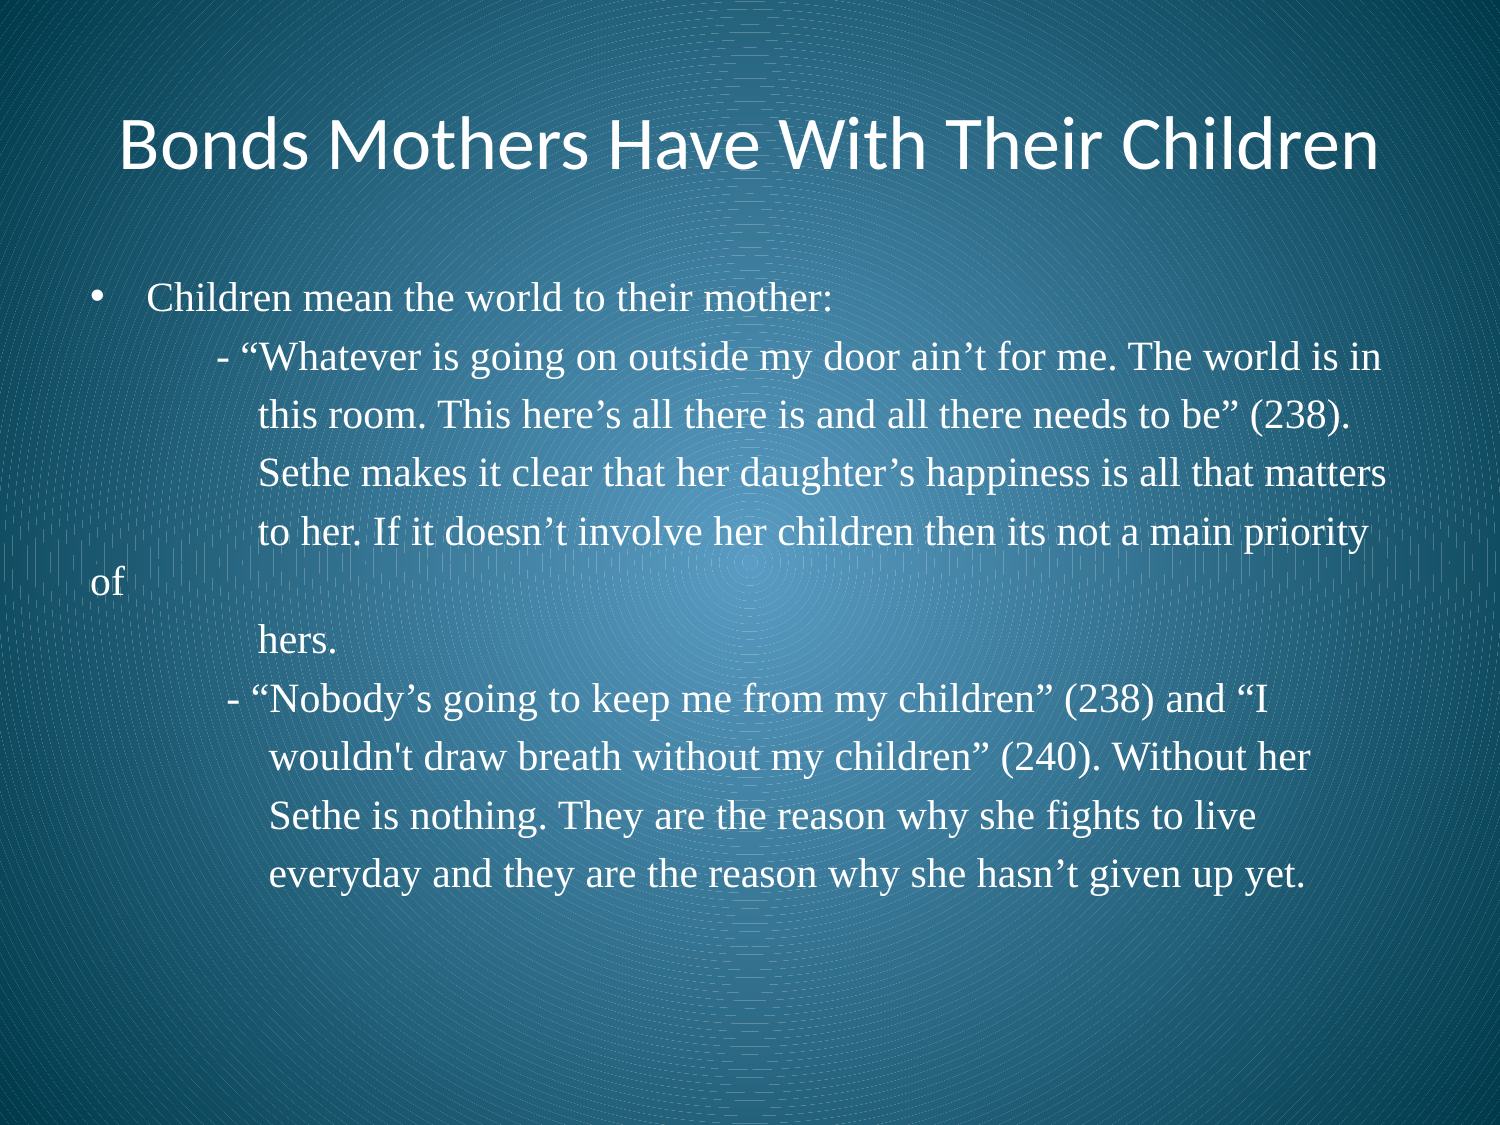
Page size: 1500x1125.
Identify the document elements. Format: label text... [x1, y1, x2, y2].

title Bonds Mothers Have With Their Children [75, 45, 1425, 233]
list Children mean the world to their mother: - “Whatever is going on outside my door ain’t for me. The world is in this room. This here’s all there is and all there needs to be” (238). Sethe makes it clear that her daughter’s happiness is all that matters to her. If it doesn’t involve her children then its not a main priority of hers. - “Nobody’s going to keep me from my children” (238) and “I wouldn't draw breath without my children” (240). Without her Sethe is nothing. They are the reason why she fights to live everyday and they are the reason why she hasn’t given up yet. [75, 262, 1425, 1005]
